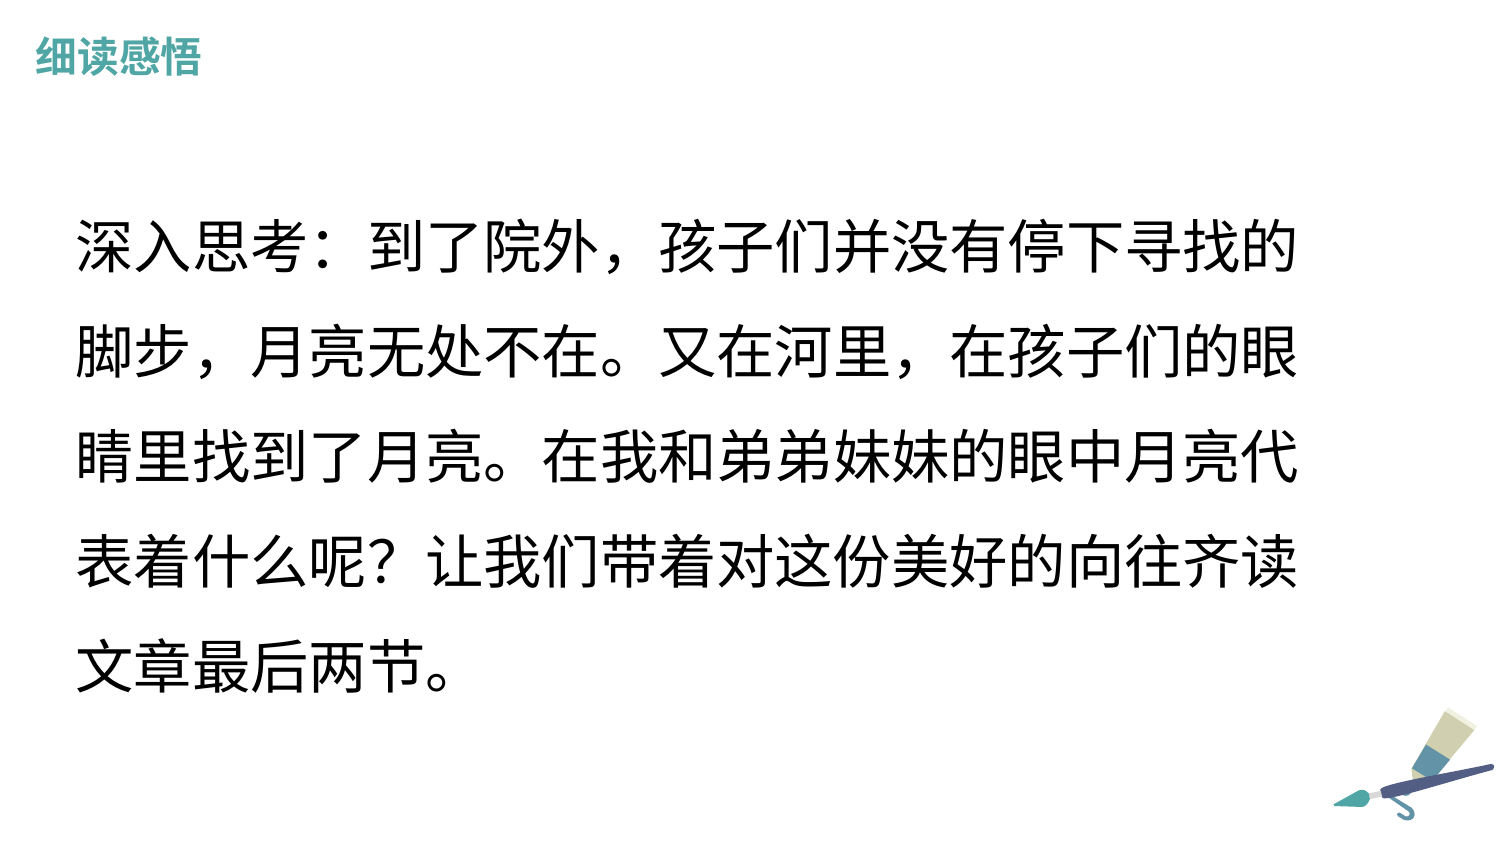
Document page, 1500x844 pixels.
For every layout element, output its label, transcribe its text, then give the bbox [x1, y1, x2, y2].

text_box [1358, 708, 1481, 844]
text_box 深入思考：到了院外，孩子们并没有停下寻找的脚步，月亮无处不在。又在河里，在孩子们的眼睛里找到了月亮。在我和弟弟妹妹的眼中月亮代表着什么呢？让我们带着对这份美好的向往齐读文章最后两节。 [60, 168, 1327, 813]
text_box 细读感悟 [24, 25, 261, 87]
